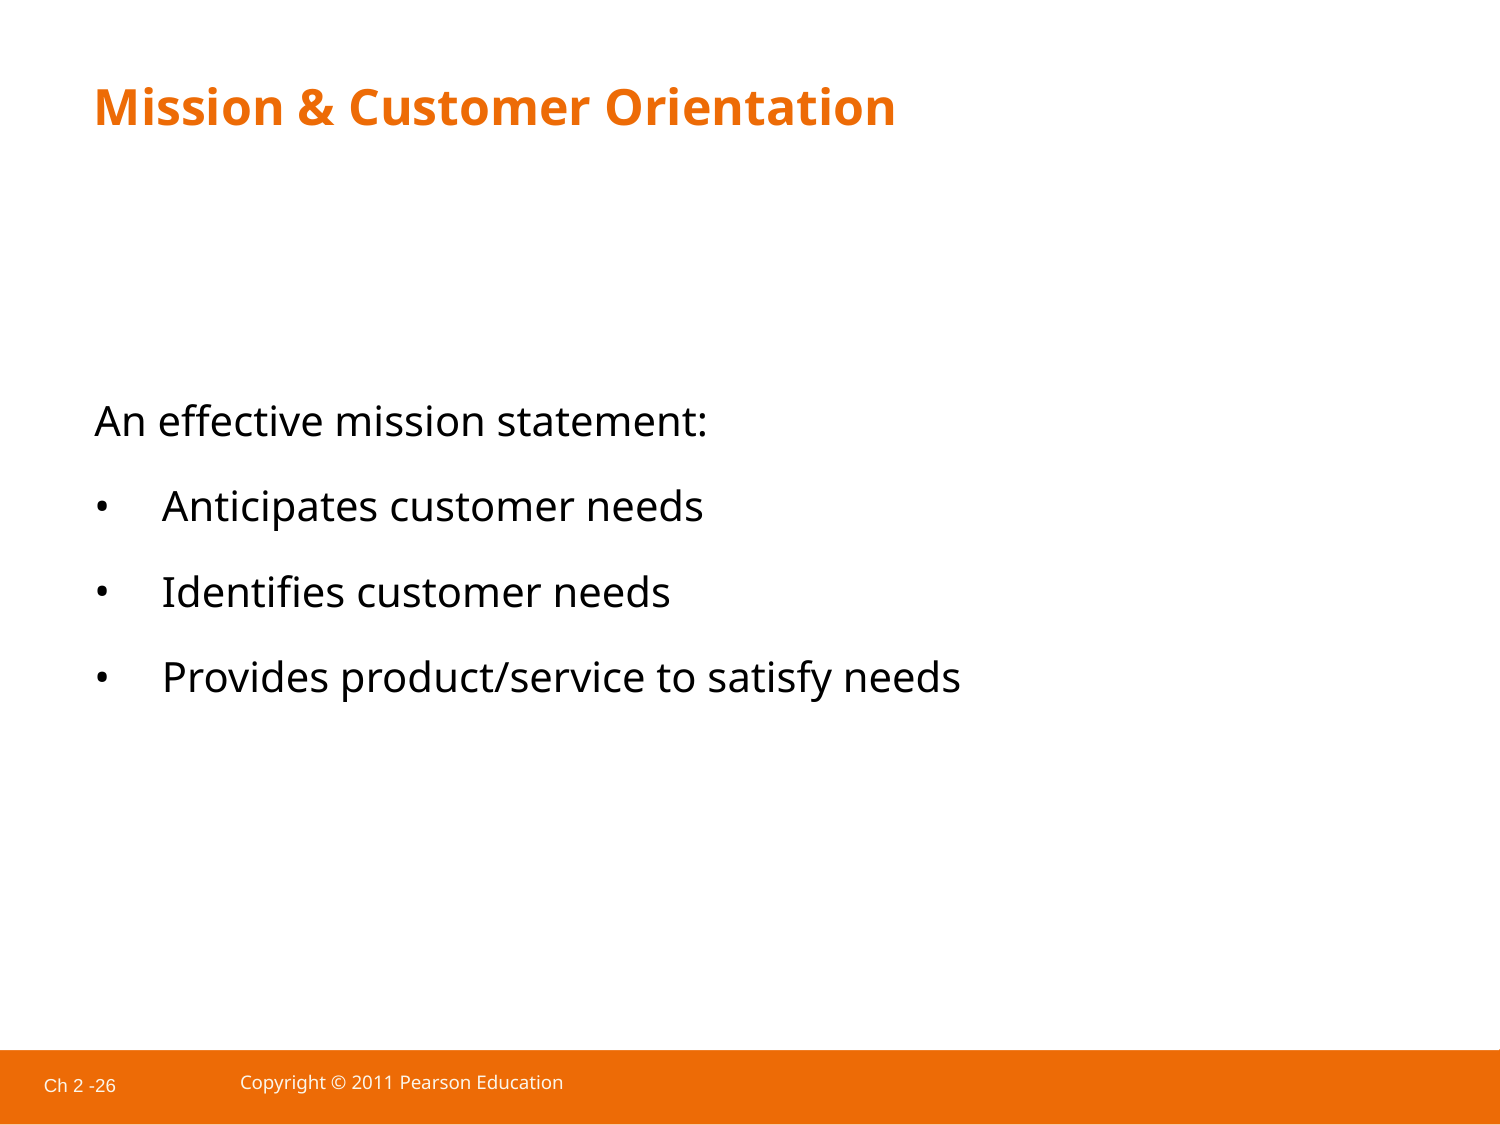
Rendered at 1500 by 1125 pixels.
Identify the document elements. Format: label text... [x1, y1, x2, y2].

list An effective mission statement: Anticipates customer needs Identifies customer needs Provides product/service to satisfy needs [86, 361, 1351, 751]
picture [1248, 1042, 1500, 1124]
text_box Ch 2 -26 [43, 1073, 165, 1097]
text_box Mission & Customer Orientation [87, 74, 1090, 136]
text_box Copyright © 2011 Pearson Education [233, 1070, 697, 1093]
text_box [0, 1050, 1500, 1125]
